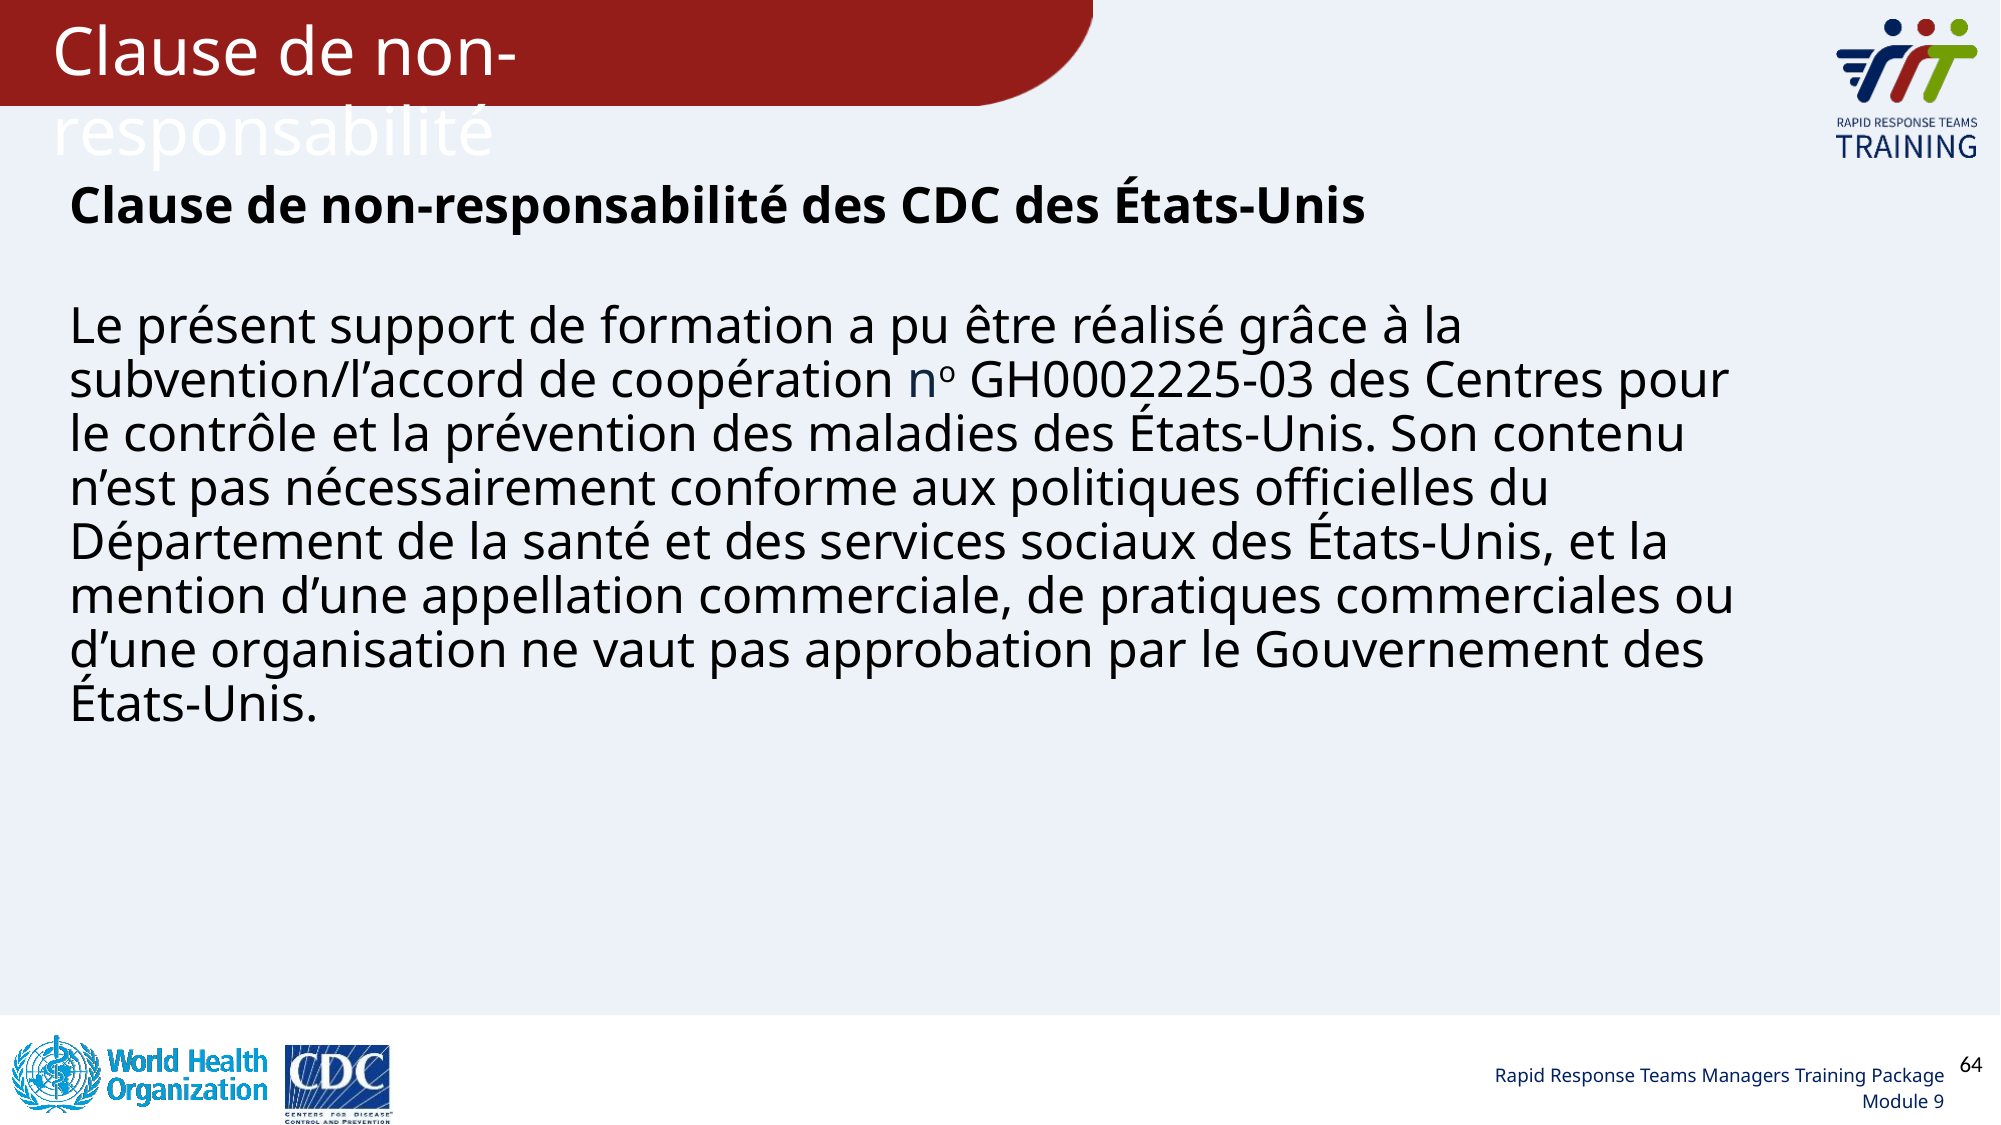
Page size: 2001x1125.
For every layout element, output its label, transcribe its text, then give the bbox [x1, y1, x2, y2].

picture [46, 1056, 54, 1061]
picture [12, 1035, 53, 1067]
picture [12, 1084, 46, 1113]
list Clause de non-responsabilité des CDC des États-Unis Le présent support de formation a pu être réalisé grâce à la subvention/l’accord de coopération no GH0002225-03 des Centres pour le contrôle et la prévention des maladies des États-Unis. Son contenu n’est pas nécessairement conforme aux politiques officielles du Département de la santé et des services sociaux des États-Unis, et la mention d’une appellation commerciale, de pratiques commerciales ou d’une organisation ne vaut pas approbation par le Gouvernement des États-Unis. [66, 179, 1782, 581]
picture [0, 0, 1093, 106]
picture [43, 1088, 54, 1094]
picture [285, 1045, 393, 1124]
picture [28, 1054, 36, 1077]
picture [50, 1109, 62, 1113]
picture [38, 1044, 53, 1052]
picture [34, 1058, 41, 1077]
picture [36, 1035, 267, 1113]
picture [1835, 19, 1978, 167]
slide_number 64 [1929, 1041, 1998, 1095]
picture [38, 1092, 54, 1100]
